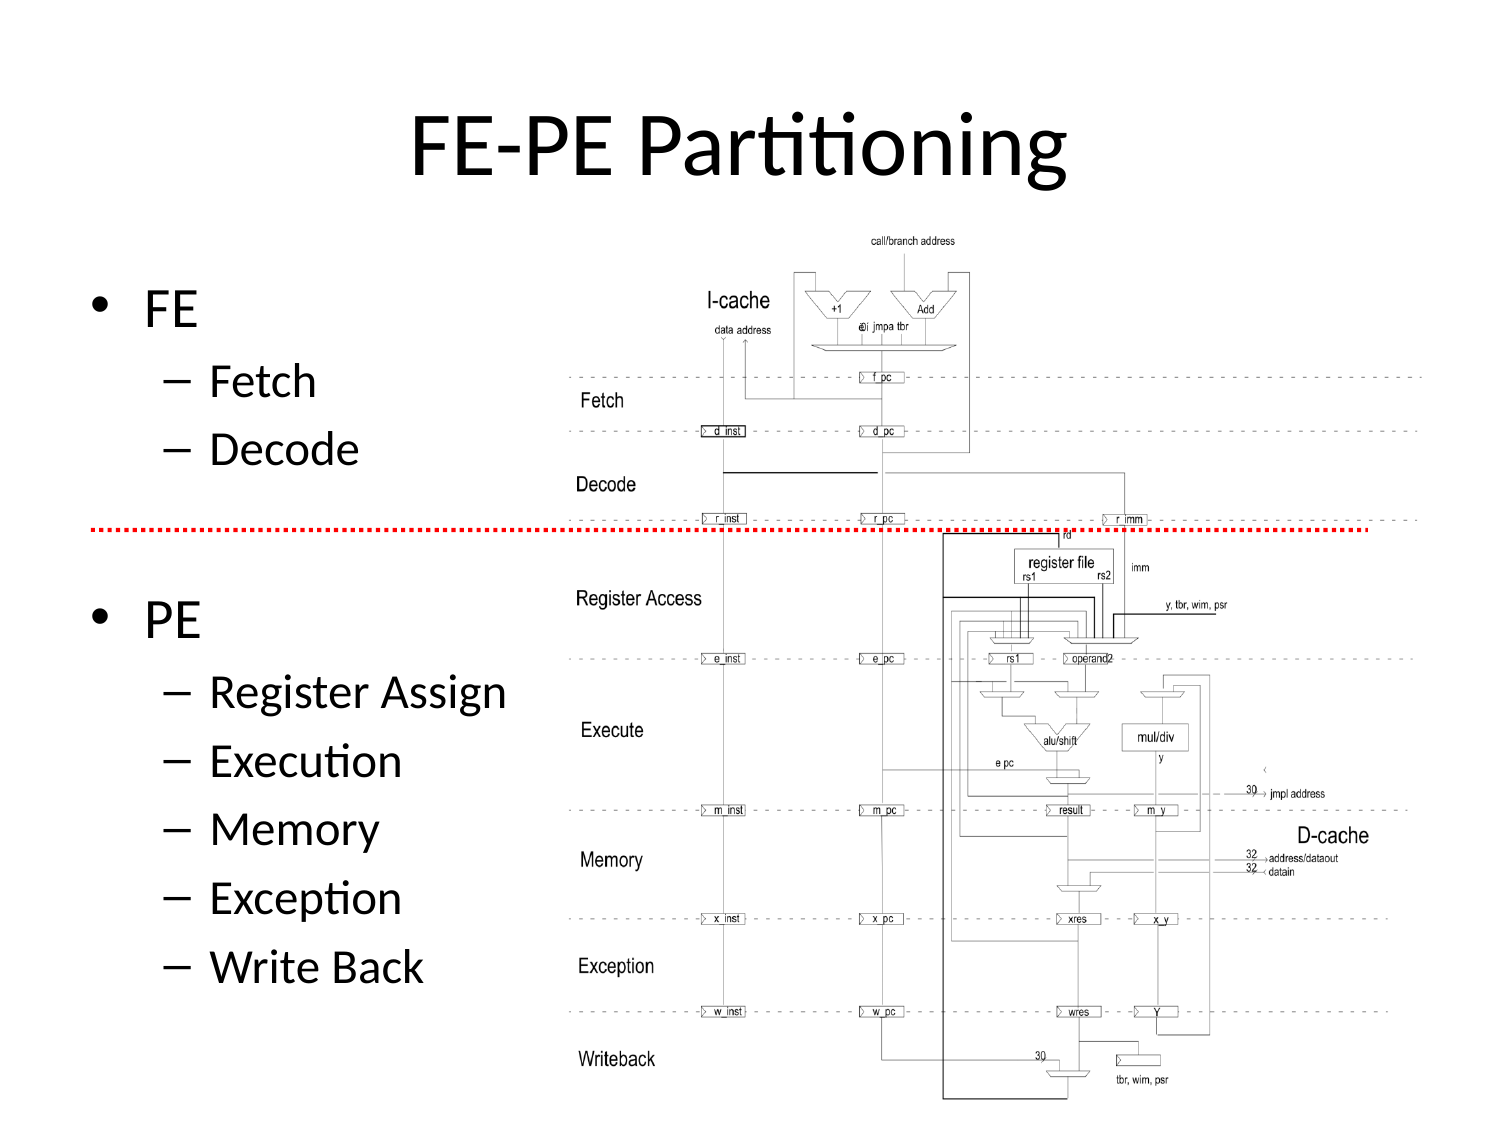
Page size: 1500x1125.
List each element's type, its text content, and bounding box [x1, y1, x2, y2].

list FE Fetch Decode PE Register Assign Execution Memory Exception Write Back [75, 262, 544, 1005]
title FE-PE Partitioning [75, 45, 1425, 233]
picture [549, 224, 1426, 1118]
